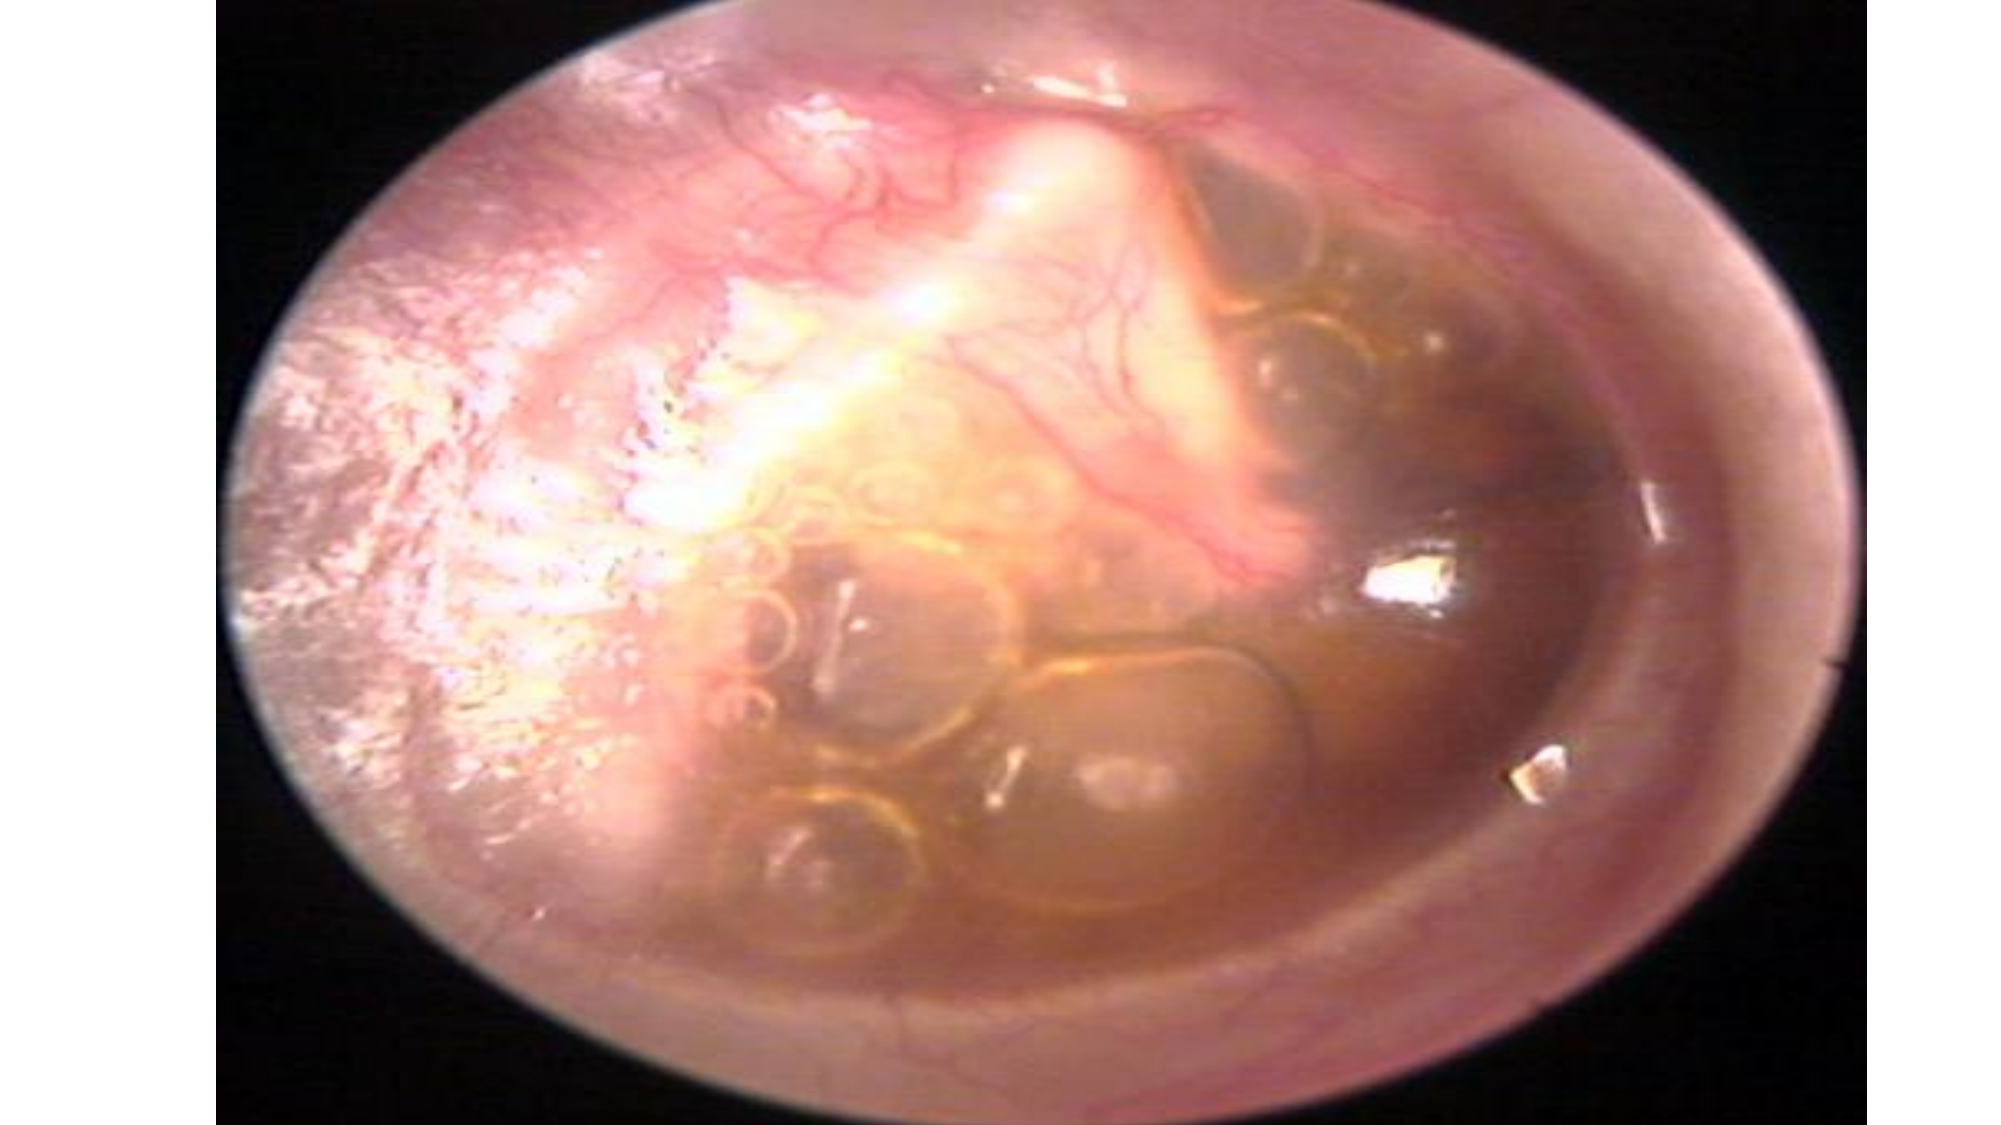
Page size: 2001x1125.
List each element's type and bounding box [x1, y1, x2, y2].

picture [216, 0, 1867, 1125]
